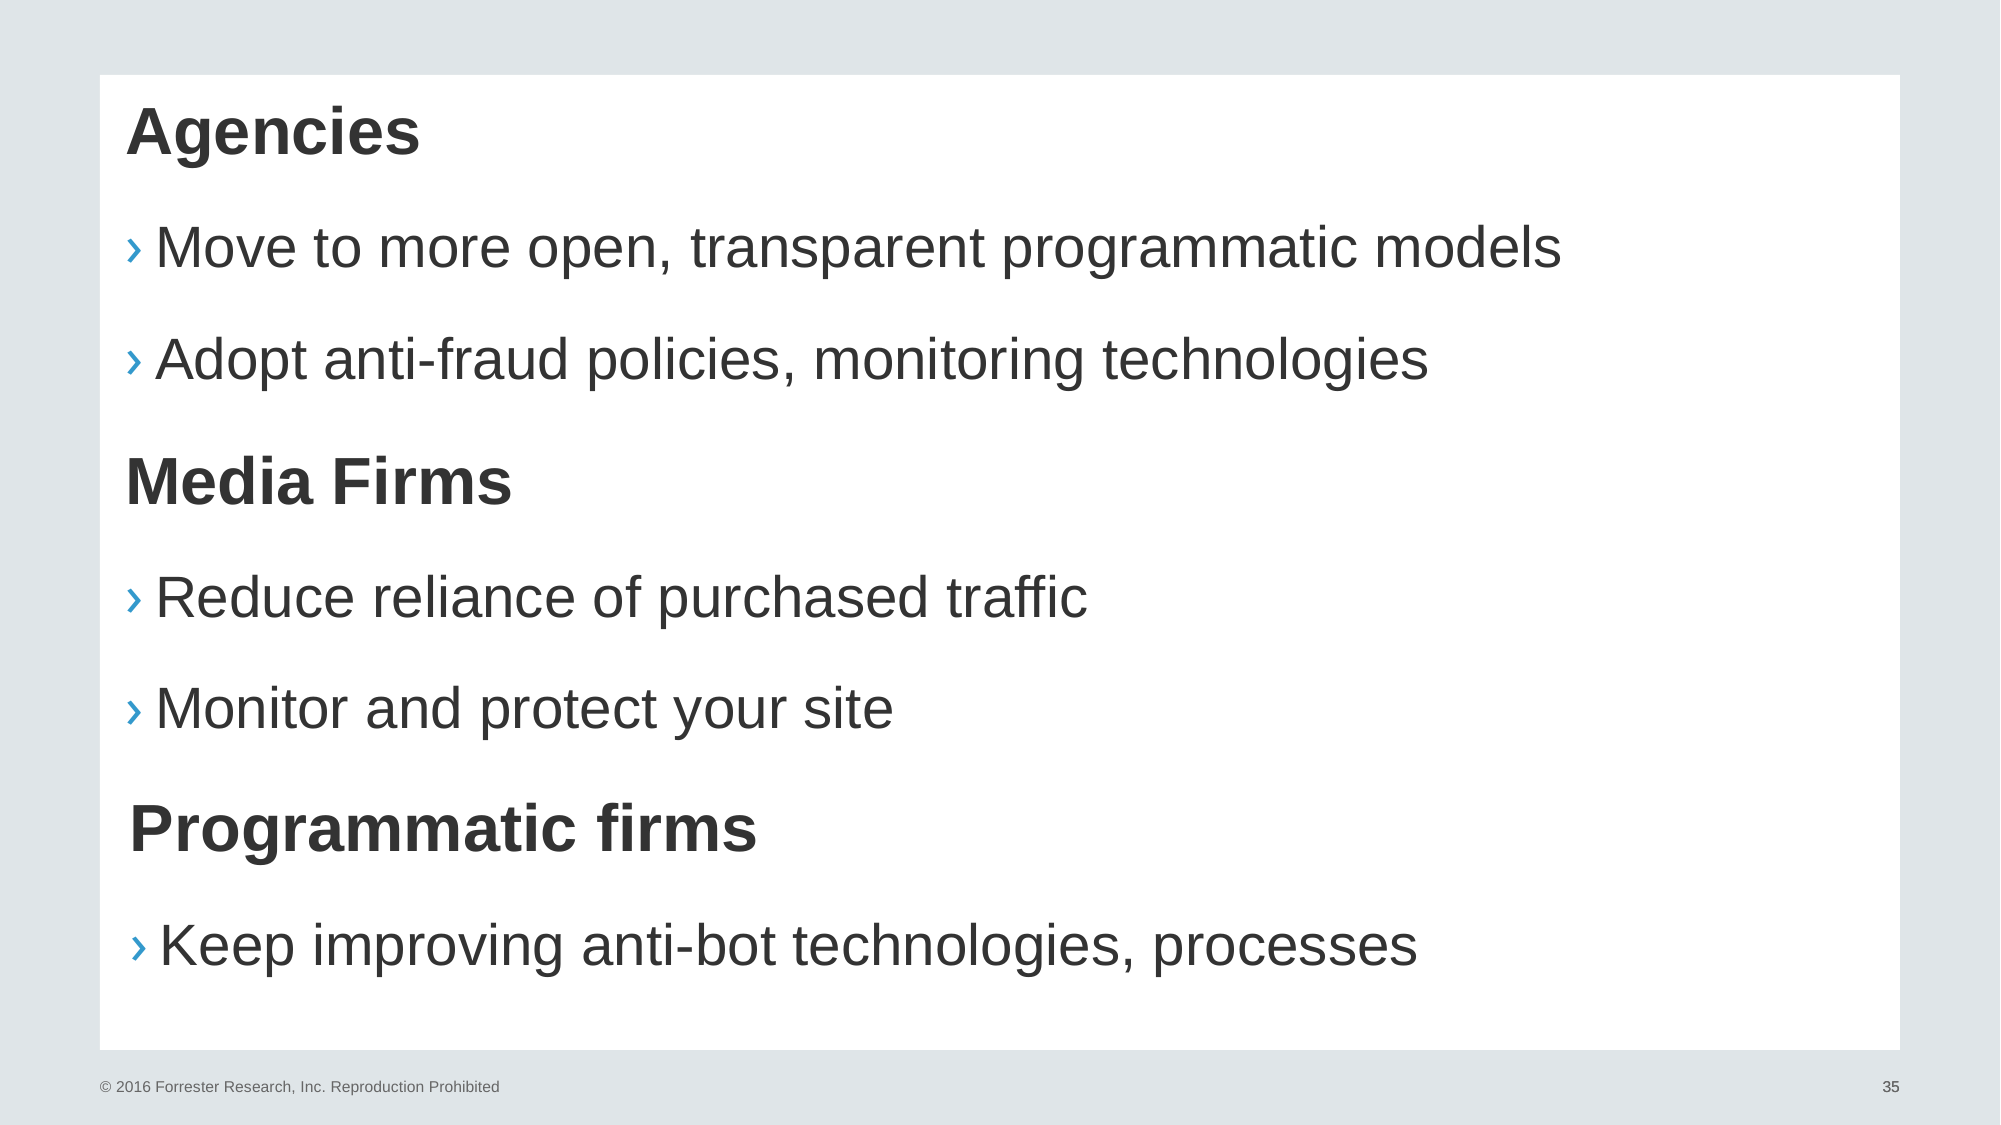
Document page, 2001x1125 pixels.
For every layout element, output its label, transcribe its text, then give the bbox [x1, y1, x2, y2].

text_box Programmatic firms Keep improving anti-bot technologies, processes [129, 785, 1870, 925]
text_box Media Firms Reduce reliance of purchased traffic Monitor and protect your site [124, 437, 1865, 575]
list Agencies Move to more open, transparent programmatic models Adopt anti-fraud policies, monitoring technologies [125, 87, 1865, 178]
